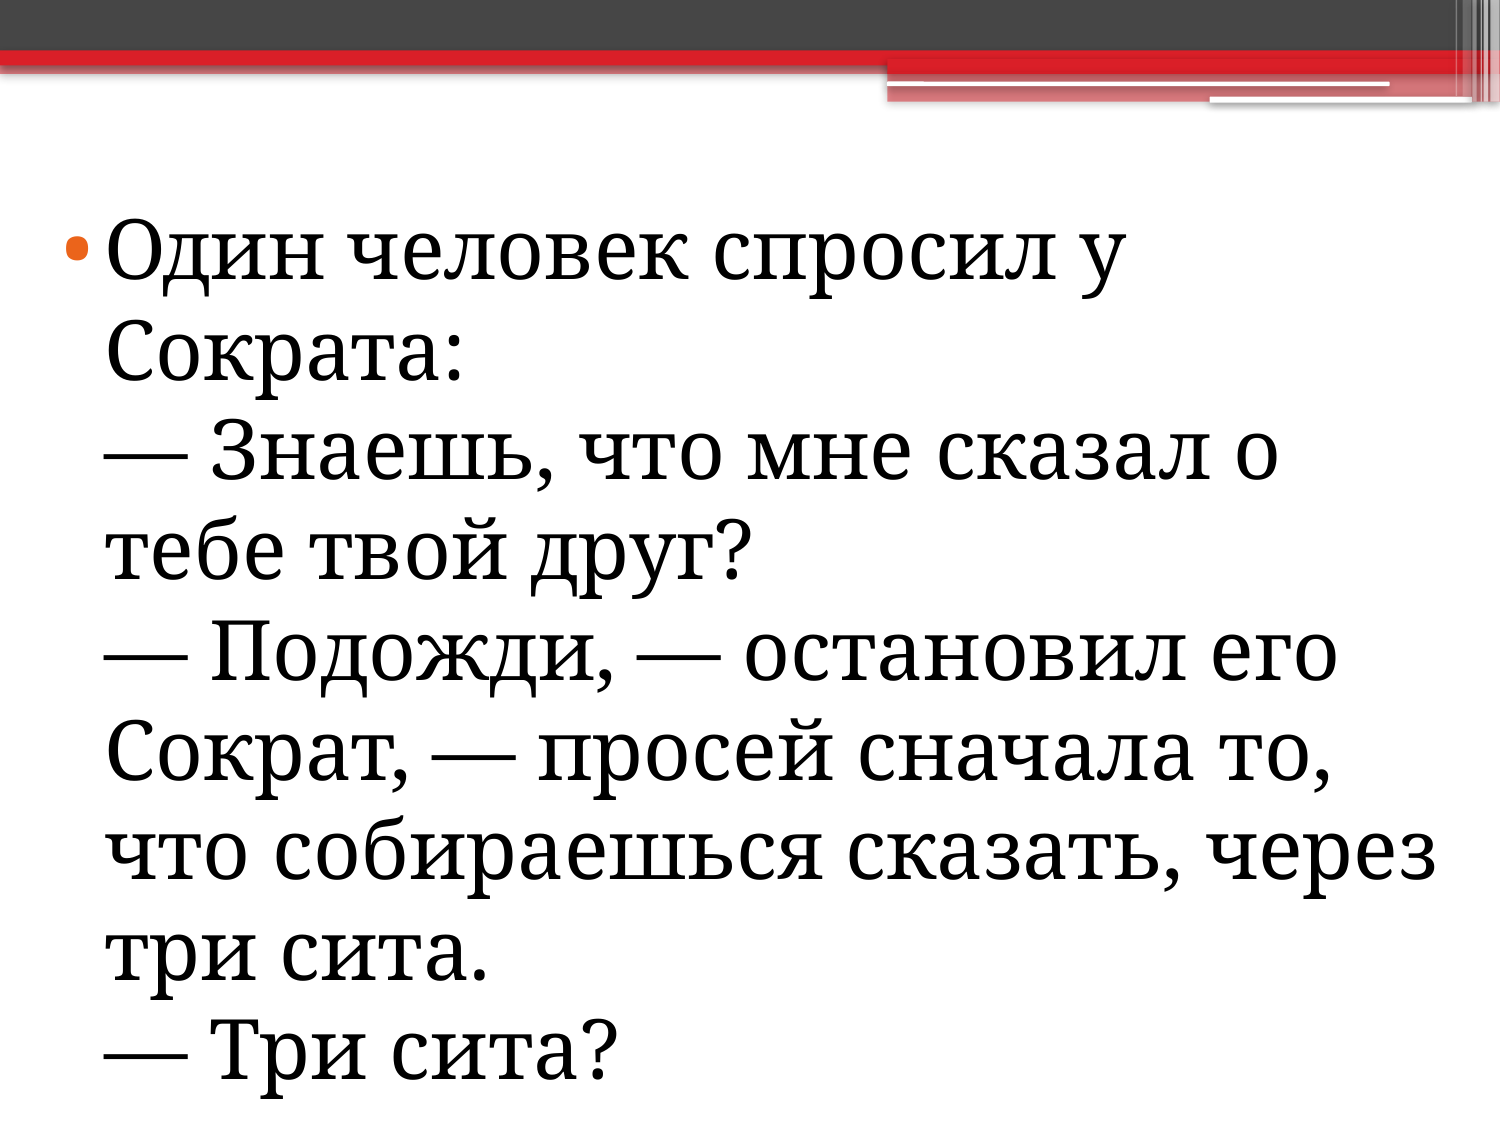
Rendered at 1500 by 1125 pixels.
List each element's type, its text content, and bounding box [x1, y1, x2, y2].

list Один человек спросил у Сократа: — Знаешь, что мне сказал о тебе твой друг? — Подожди, — остановил его Сократ, — просей сначала то, что собираешься сказать, через три сита. — Три сита? [29, 189, 1459, 1000]
